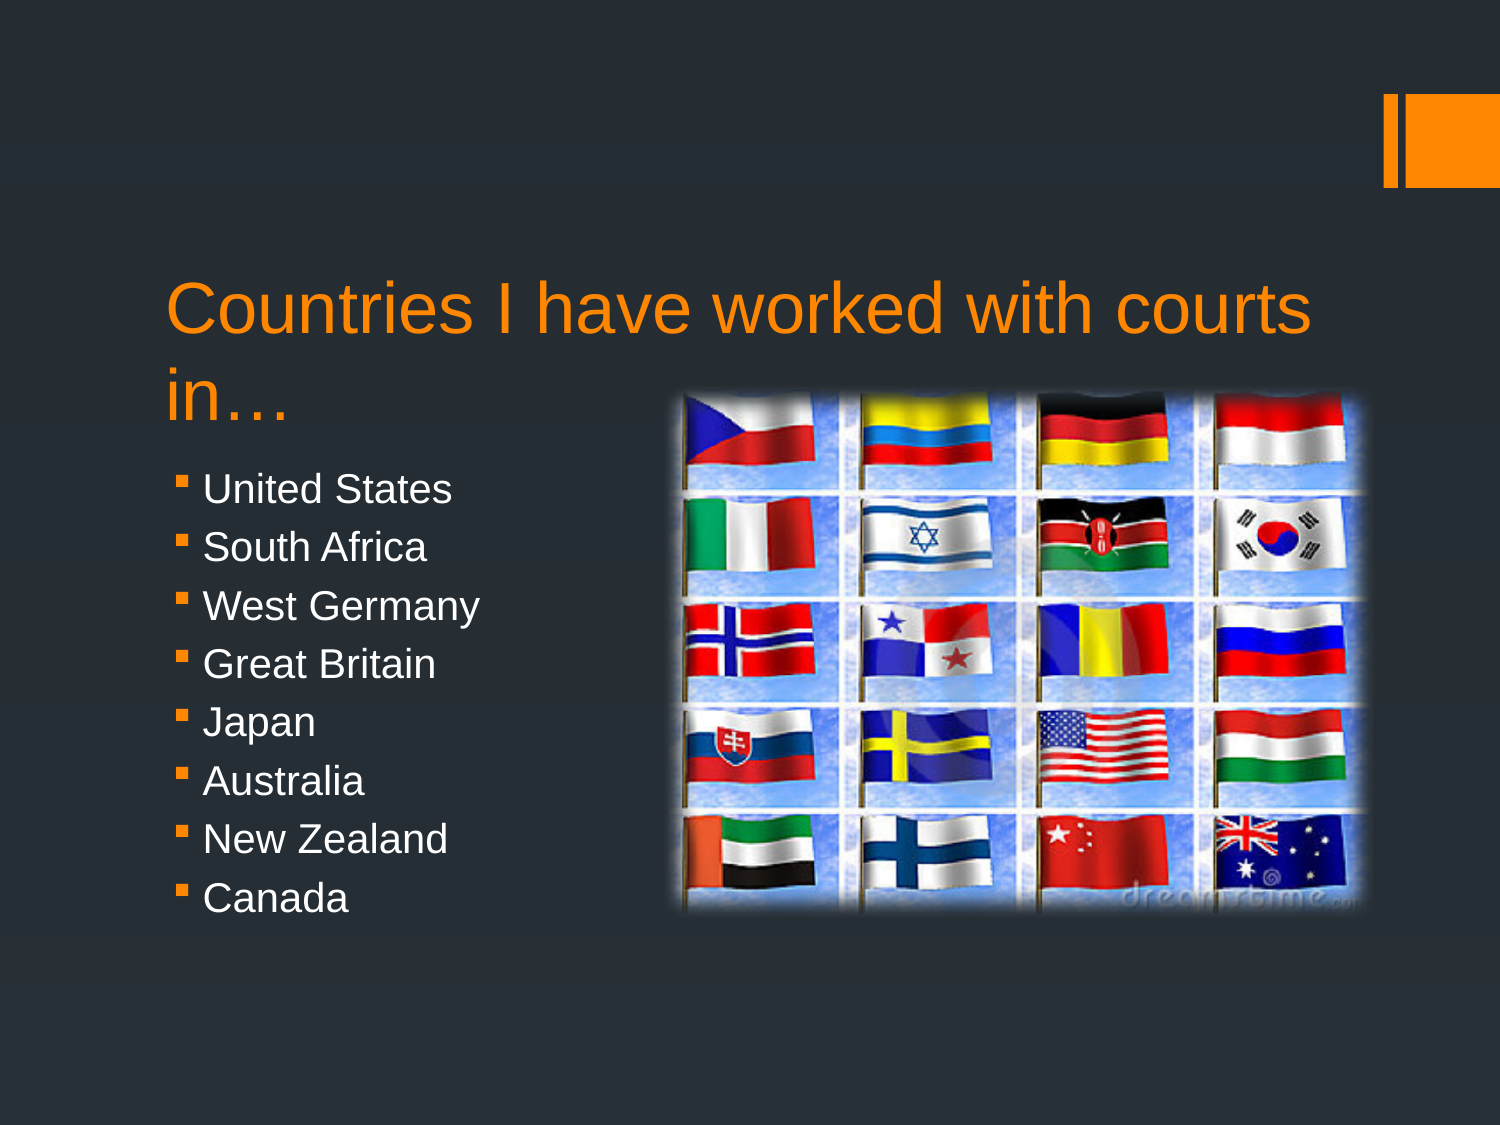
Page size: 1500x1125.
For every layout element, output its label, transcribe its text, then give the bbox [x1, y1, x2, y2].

picture [661, 383, 1376, 920]
title Countries I have worked with courts in… [150, 253, 1350, 443]
list United States South Africa West Germany Great Britain Japan Australia New Zealand Canada [150, 454, 1350, 1035]
